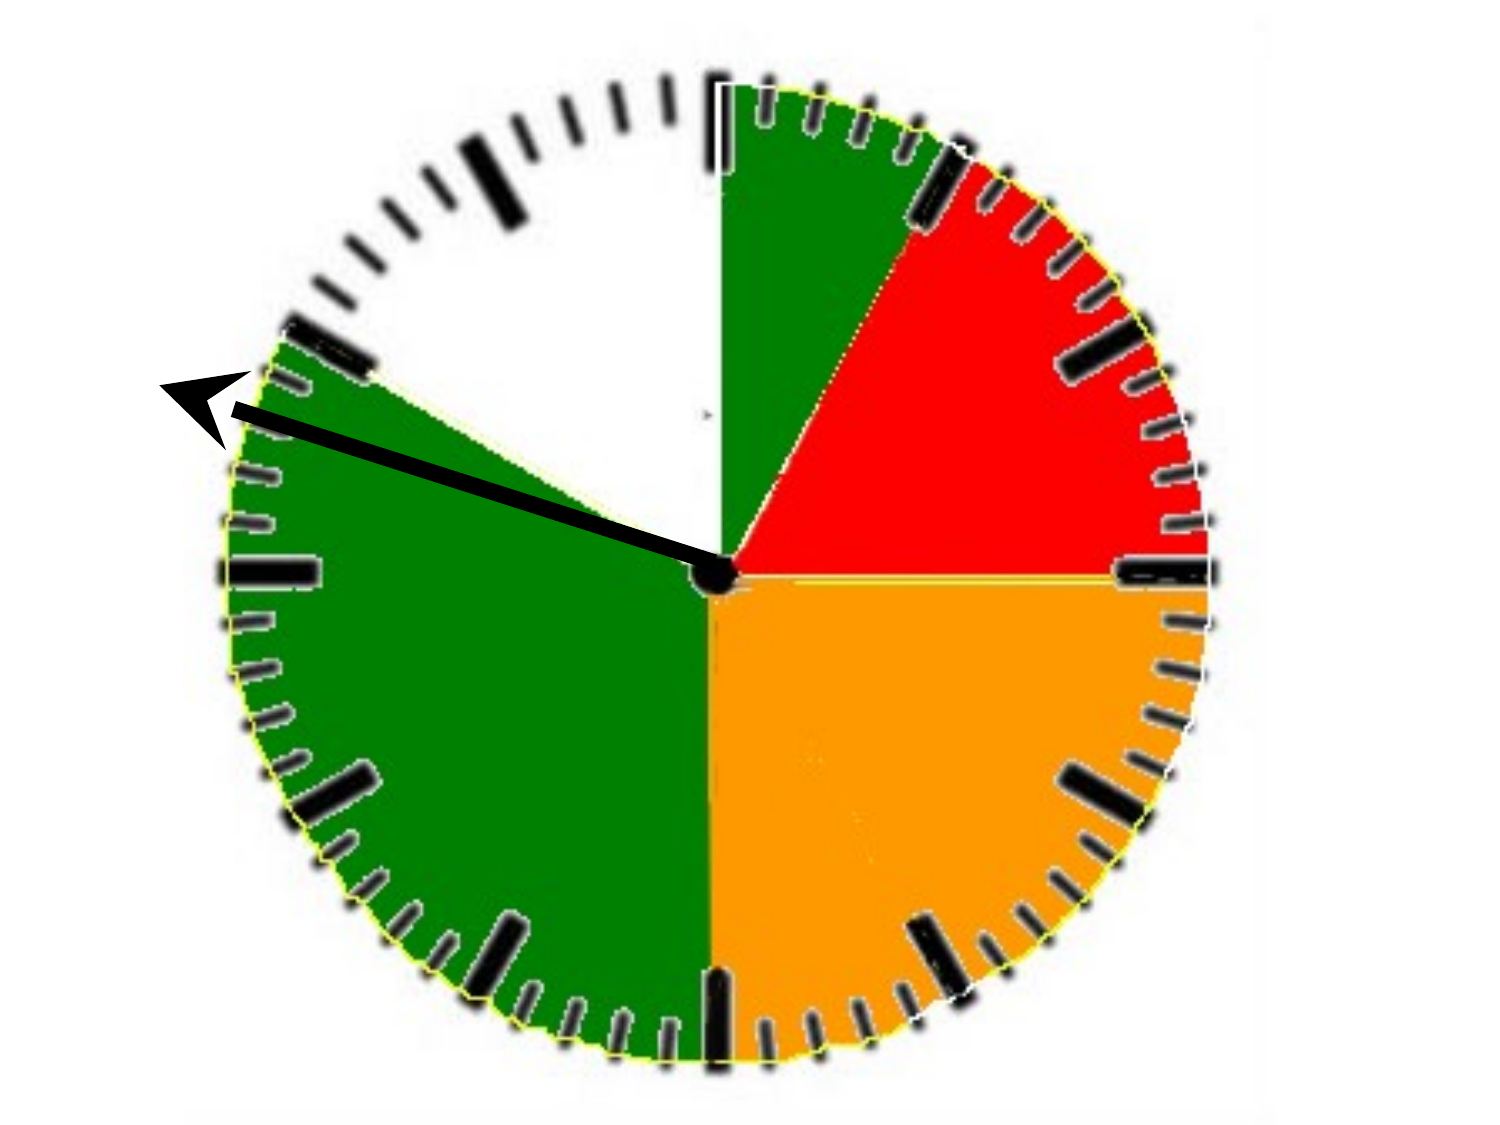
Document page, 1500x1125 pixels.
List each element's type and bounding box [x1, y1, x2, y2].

text_box [159, 385, 715, 563]
picture [182, 5, 1306, 1125]
